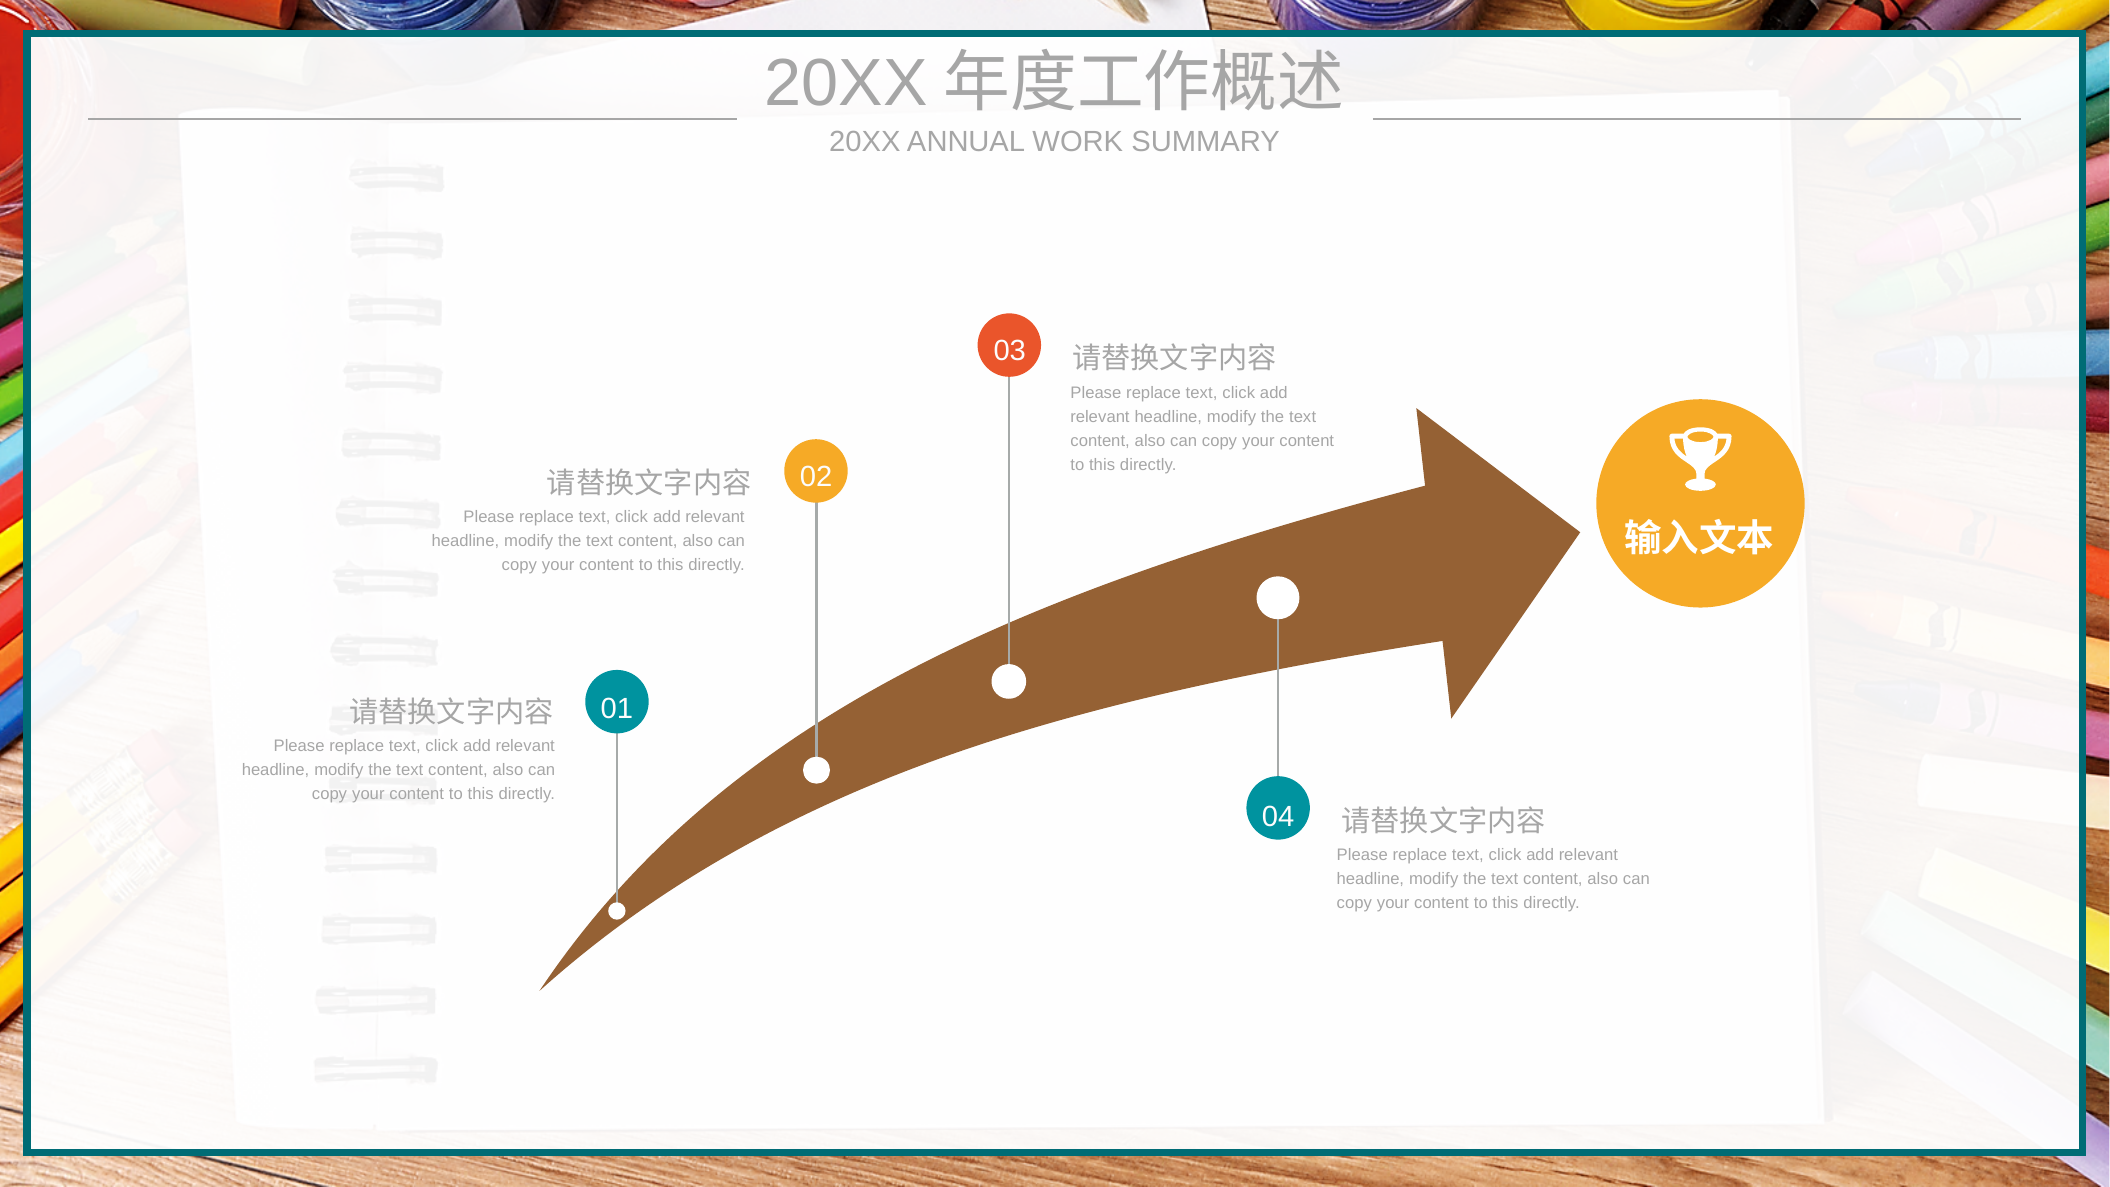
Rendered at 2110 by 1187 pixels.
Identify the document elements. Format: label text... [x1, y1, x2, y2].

text_box [1246, 776, 1310, 833]
text_box 请替换文字内容 [1341, 795, 1563, 838]
text_box Please replace text, click add relevant headline, modify the text content, also can copy your content to this directly. [1336, 839, 1676, 912]
text_box 01 [597, 680, 637, 727]
text_box 请替换文字内容 [1072, 332, 1294, 375]
text_box 04 [1258, 787, 1298, 835]
text_box 请替换文字内容 [494, 457, 752, 500]
text_box Please replace text, click add relevant headline, modify the text content, also can copy your content to this directly. [216, 730, 556, 803]
text_box 输入文本 [1622, 499, 1776, 561]
text_box Please replace text, click add relevant headline, modify the text content, also can copy your content to this directly. [406, 501, 746, 574]
text_box 02 [796, 447, 836, 495]
text_box Please replace text, click add relevant headline, modify the text content, also can copy your content to this directly. [1070, 378, 1352, 474]
text_box [1669, 427, 1732, 491]
text_box [803, 756, 831, 784]
text_box [991, 664, 1027, 699]
text_box 20XX ANNUAL WORK SUMMARY [824, 122, 1285, 158]
text_box [585, 669, 649, 734]
text_box 03 [990, 321, 1030, 369]
text_box [1256, 576, 1300, 620]
text_box [784, 439, 848, 503]
text_box 请替换文字内容 [315, 686, 554, 729]
text_box [1596, 399, 1805, 608]
text_box [977, 313, 1042, 377]
text_box [608, 902, 626, 920]
text_box 20XX年度工作概述 [730, 38, 1379, 119]
text_box [1261, 835, 1295, 840]
picture [0, 0, 2110, 1187]
text_box [539, 408, 1581, 991]
